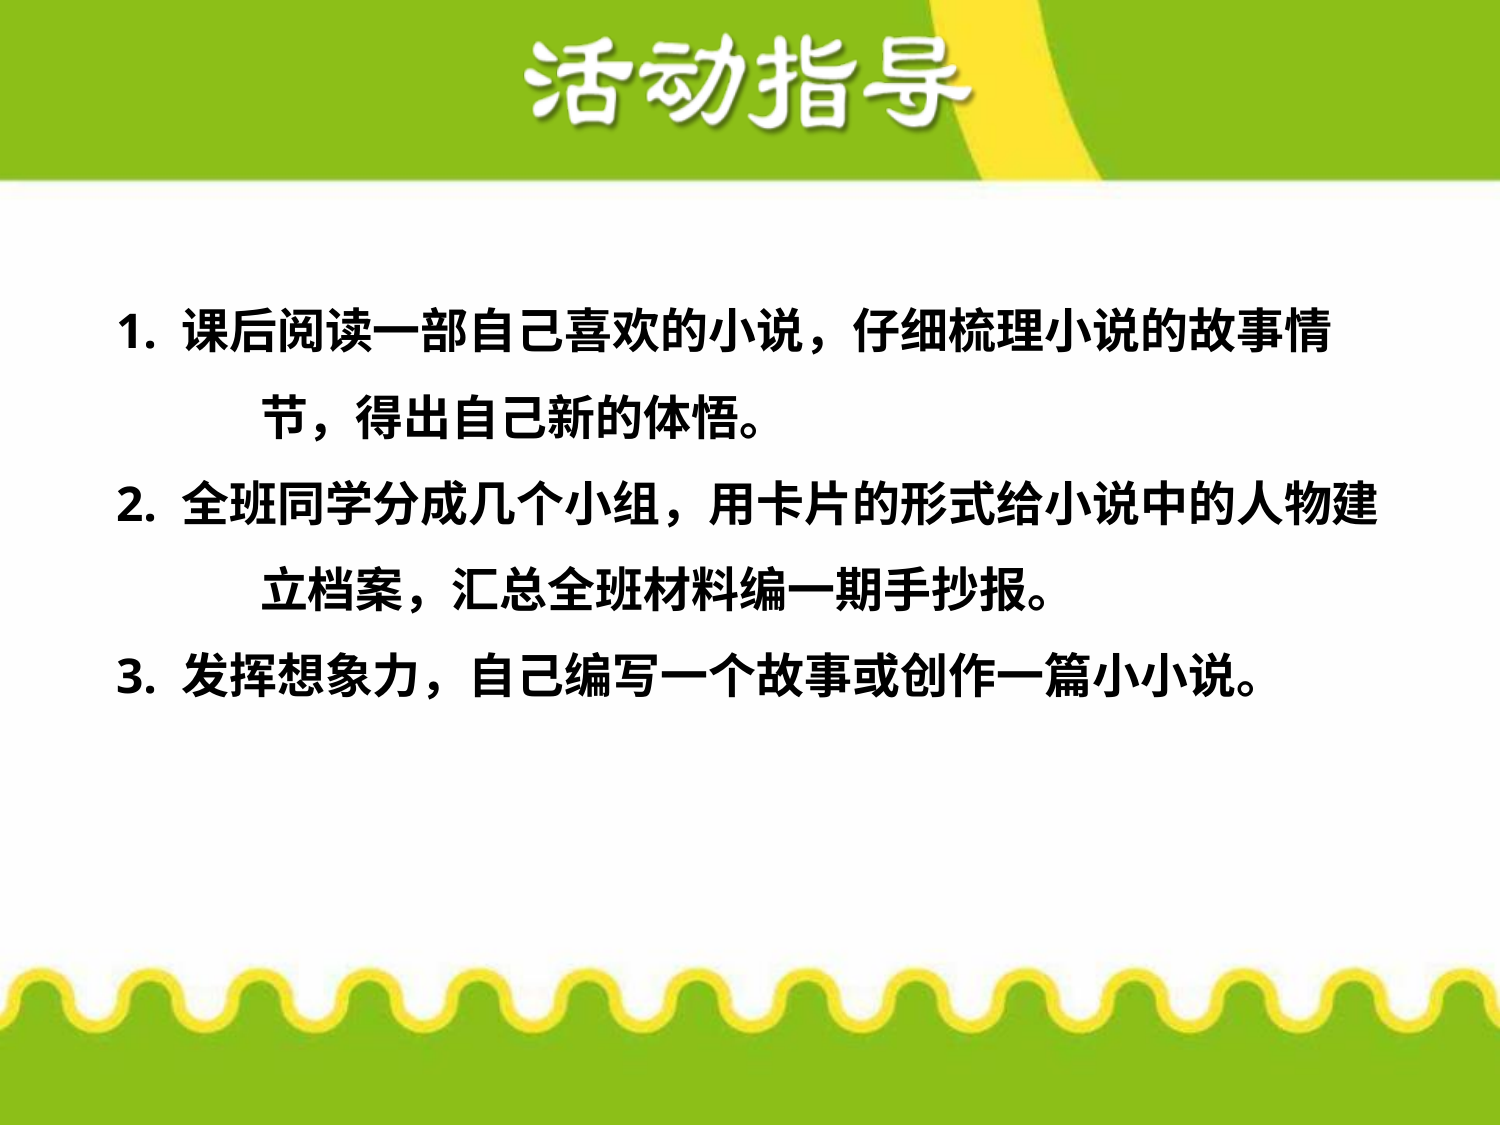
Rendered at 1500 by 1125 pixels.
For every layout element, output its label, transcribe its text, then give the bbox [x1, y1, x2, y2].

text_box 1. 课后阅读一部自己喜欢的小说，仔细梳理小说的故事情节，得出自己新的体悟。 2. 全班同学分成几个小组，用卡片的形式给小说中的人物建立档案，汇总全班材料编一期手抄报。 3. 发挥想象力，自己编写一个故事或创作一篇小小说。 [38, 264, 1403, 711]
picture [0, 0, 1500, 1125]
